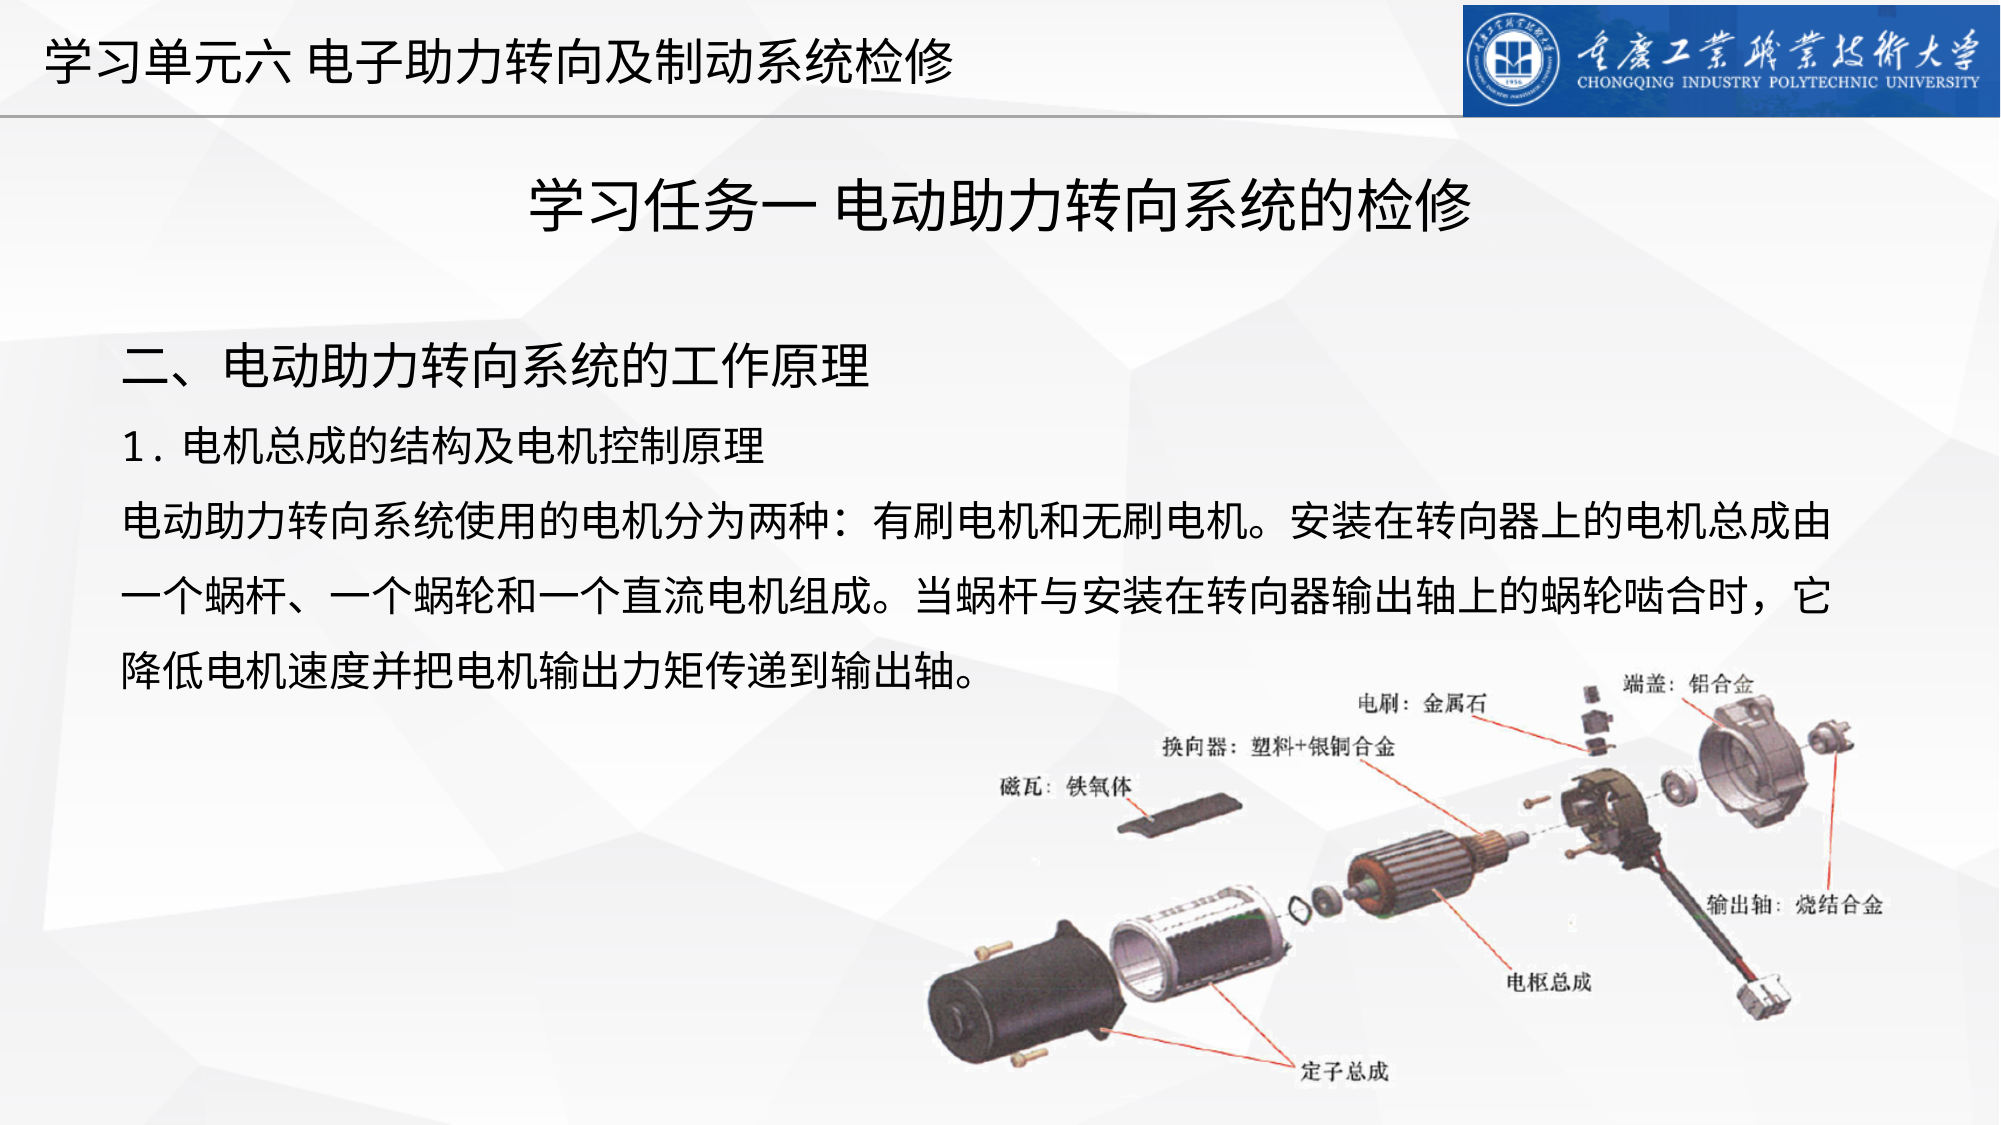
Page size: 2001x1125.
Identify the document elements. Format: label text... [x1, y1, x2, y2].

text_box 二、电动助力转向系统的工作原理 1.电机总成的结构及电机控制原理 电动助力转向系统使用的电机分为两种：有刷电机和无刷电机。安装在转向器上的电机总成由一个蜗杆、一个蜗轮和一个直流电机组成。当蜗杆与安装在转向器输出轴上的蜗轮啮合时，它降低电机速度并把电机输出力矩传递到输出轴。 [105, 297, 1851, 702]
picture [0, 0, 2001, 117]
picture [0, 118, 1999, 1125]
text_box 学习任务一 电动助力转向系统的检修 [433, 161, 1567, 247]
